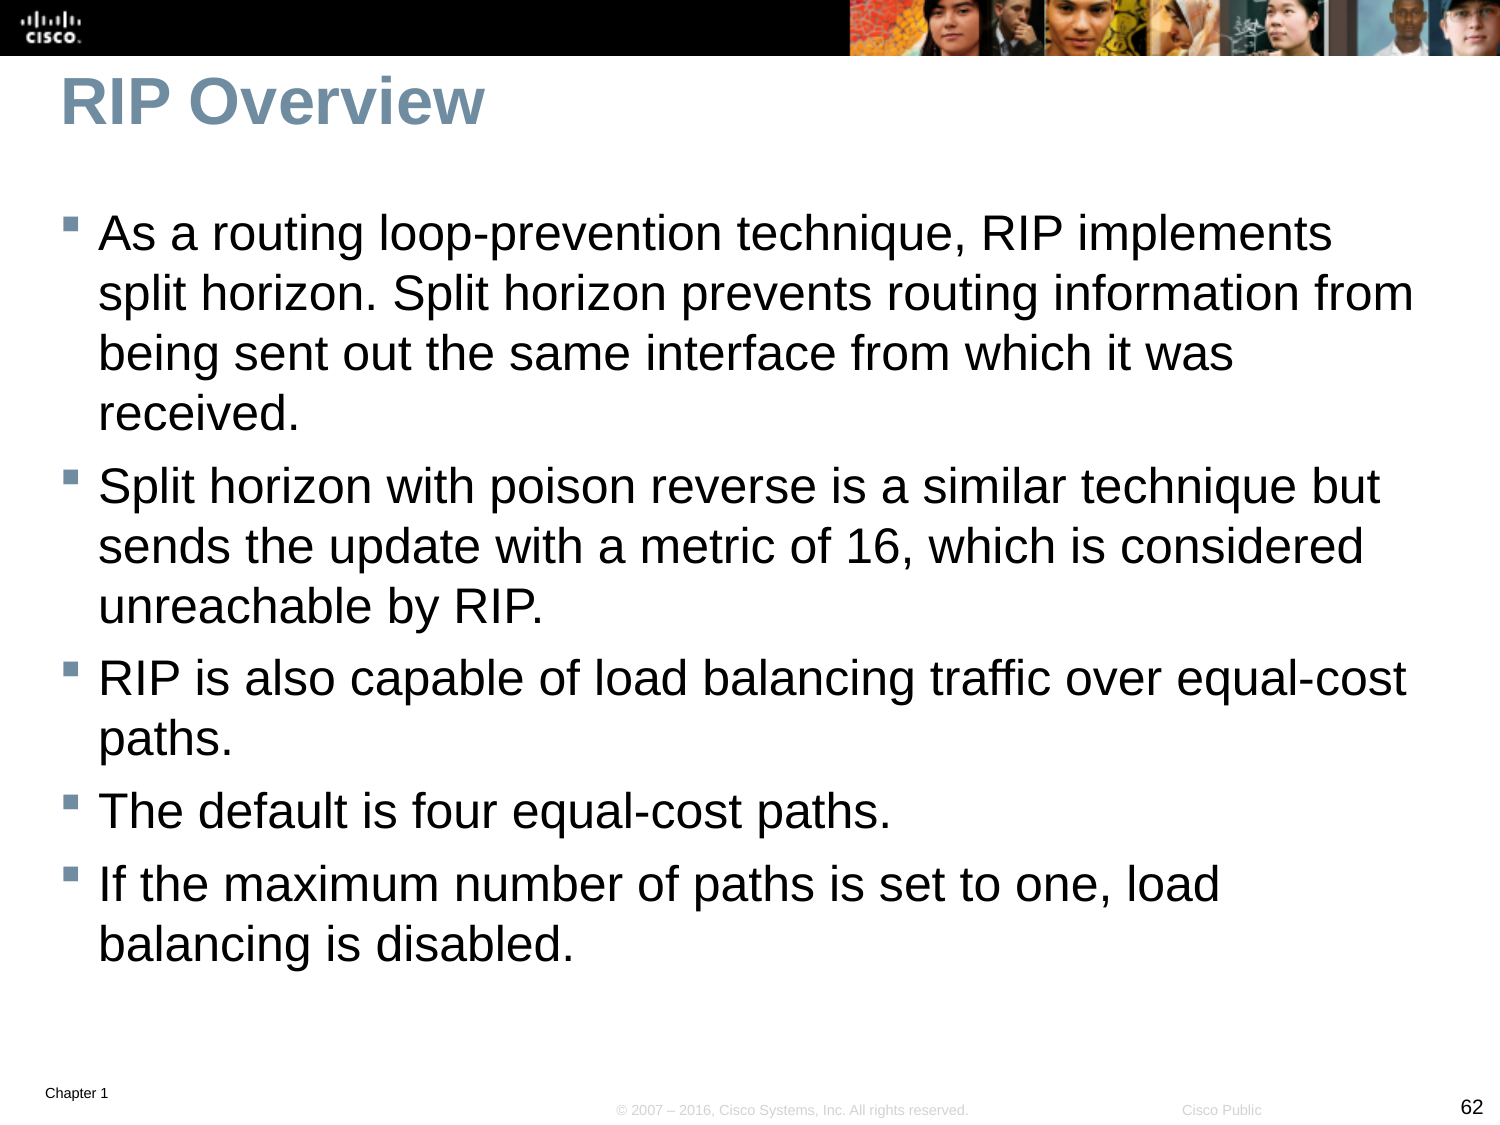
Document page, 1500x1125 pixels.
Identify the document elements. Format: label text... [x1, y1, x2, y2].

title RIP Overview [45, 59, 1444, 182]
list As a routing loop-prevention technique, RIP implements split horizon. Split horizon prevents routing information from being sent out the same interface from which it was received. Split horizon with poison reverse is a similar technique but sends the update with a metric of 16, which is considered unreachable by RIP. RIP is also capable of load balancing traffic over equal-cost paths. The default is four equal-cost paths. If the maximum number of paths is set to one, load balancing is disabled. [45, 193, 1444, 1037]
picture [0, 0, 1500, 56]
